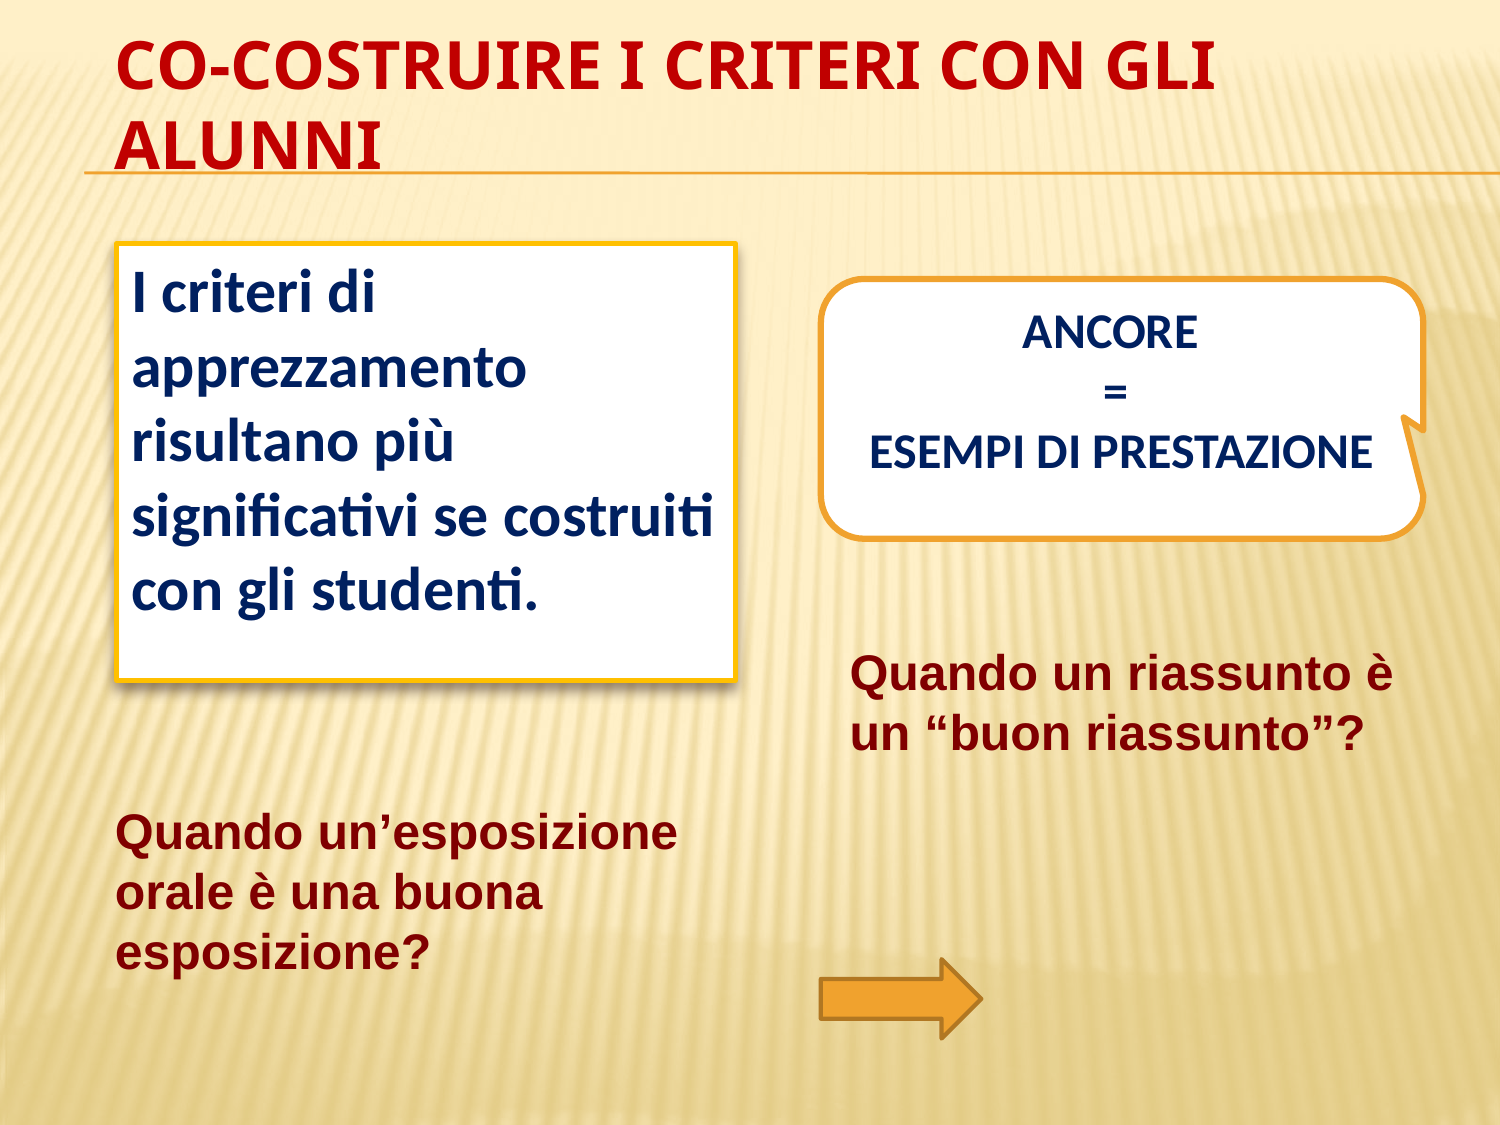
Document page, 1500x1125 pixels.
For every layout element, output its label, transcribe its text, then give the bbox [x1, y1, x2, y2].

list I criteri di apprezzamento risultano più significativi se costruiti con gli studenti. [116, 243, 736, 681]
text_box [818, 957, 984, 1041]
text_box ANCORE = ESEMPI DI PRESTAZIONE [818, 276, 1426, 541]
text_box CO-COSTRUIRE I CRITERI CON GLI ALUNNI [100, 15, 1372, 190]
text_box Quando un riassunto è un “buon riassunto”? [820, 633, 1486, 769]
text_box Quando un’esposizione orale è una buona esposizione? [100, 792, 798, 988]
